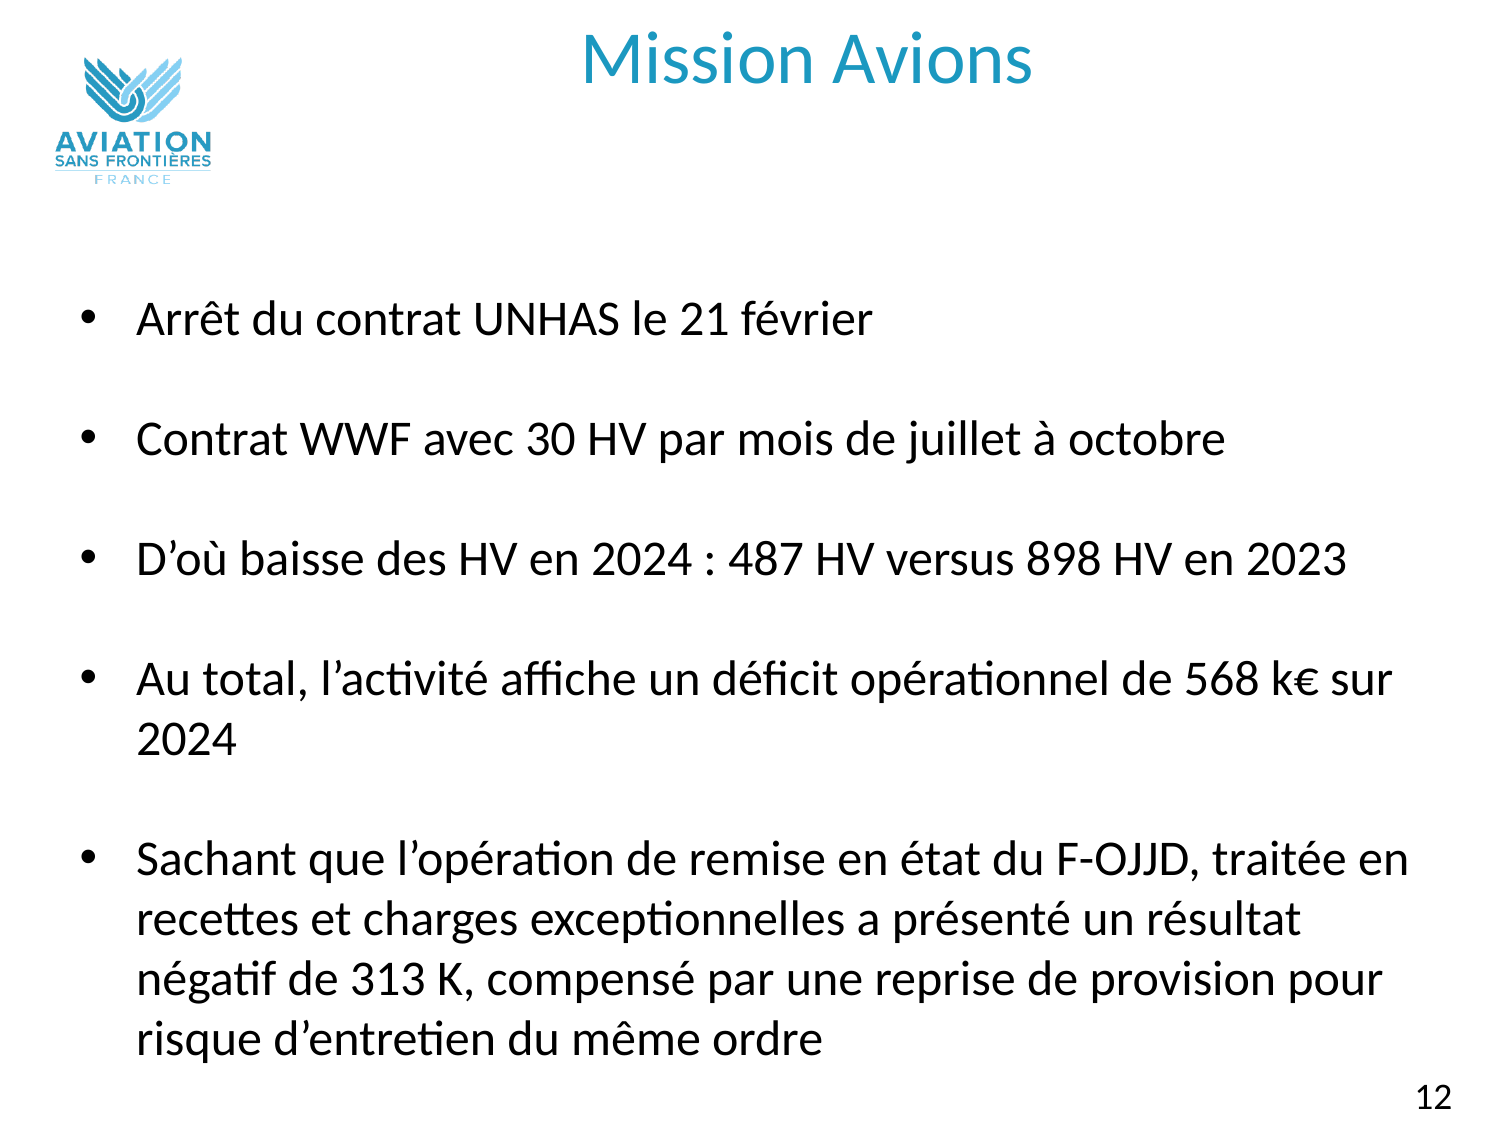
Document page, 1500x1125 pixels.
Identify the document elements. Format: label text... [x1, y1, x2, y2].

text_box 12 [1399, 1064, 1500, 1125]
picture [54, 55, 211, 186]
title Mission Avions [132, 1, 1483, 189]
list Arrêt du contrat UNHAS le 21 février Contrat WWF avec 30 HV par mois de juillet à octobre D’où baisse des HV en 2024 : 487 HV versus 898 HV en 2023 Au total, l’activité affiche un déficit opérationnel de 568 k€ sur 2024 Sachant que l’opération de remise en état du F-OJJD, traitée en recettes et charges exceptionnelles a présenté un résultat négatif de 313 K, compensé par une reprise de provision pour risque d’entretien du même ordre [64, 218, 1425, 1028]
text_box [547, 1028, 1059, 1125]
